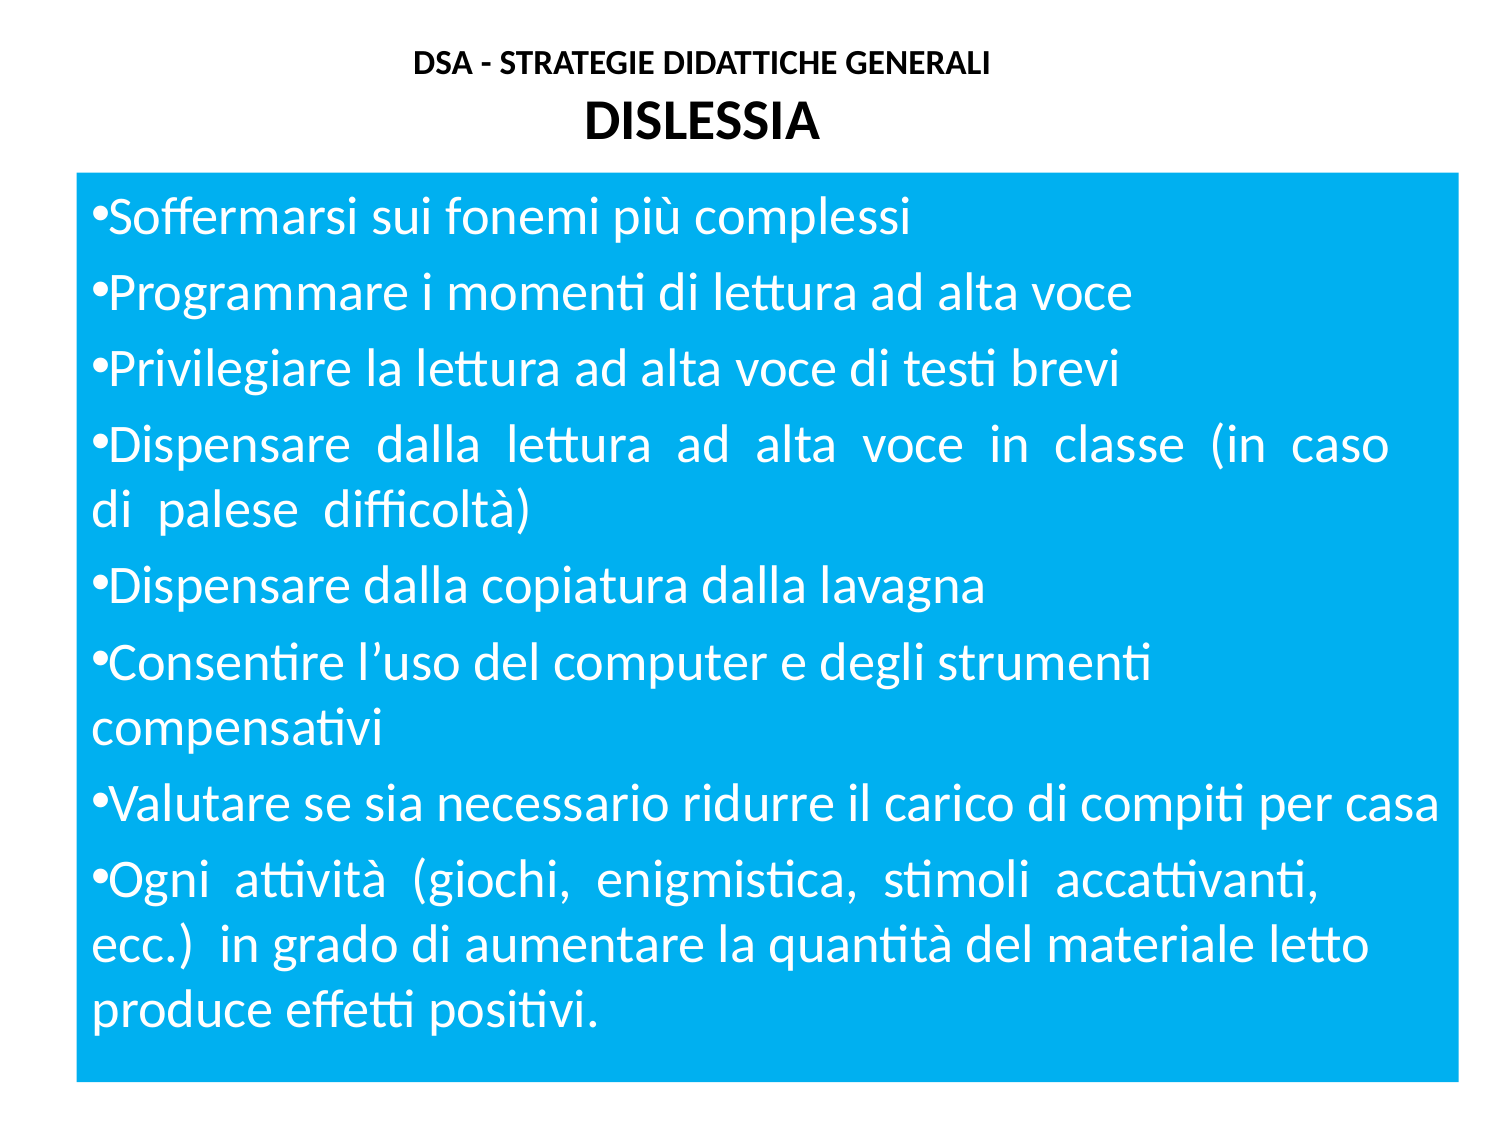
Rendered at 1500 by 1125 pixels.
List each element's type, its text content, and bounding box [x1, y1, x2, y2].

title DSA - STRATEGIE DIDATTICHE GENERALI DISLESSIA [41, 30, 1364, 244]
subtitle Soffermarsi sui fonemi più complessi Programmare i momenti di lettura ad alta voce Privilegiare la lettura ad alta voce di testi brevi Dispensare dalla lettura ad alta voce in classe (in caso di palese difficoltà) Dispensare dalla copiatura dalla lavagna Consentire l’uso del computer e degli strumenti compensativi Valutare se sia necessario ridurre il carico di compiti per casa Ogni attività (giochi, enigmistica, stimoli accattivanti, ecc.) in grado di aumentare la quantità del materiale letto produce effetti positivi. [76, 172, 1459, 1083]
